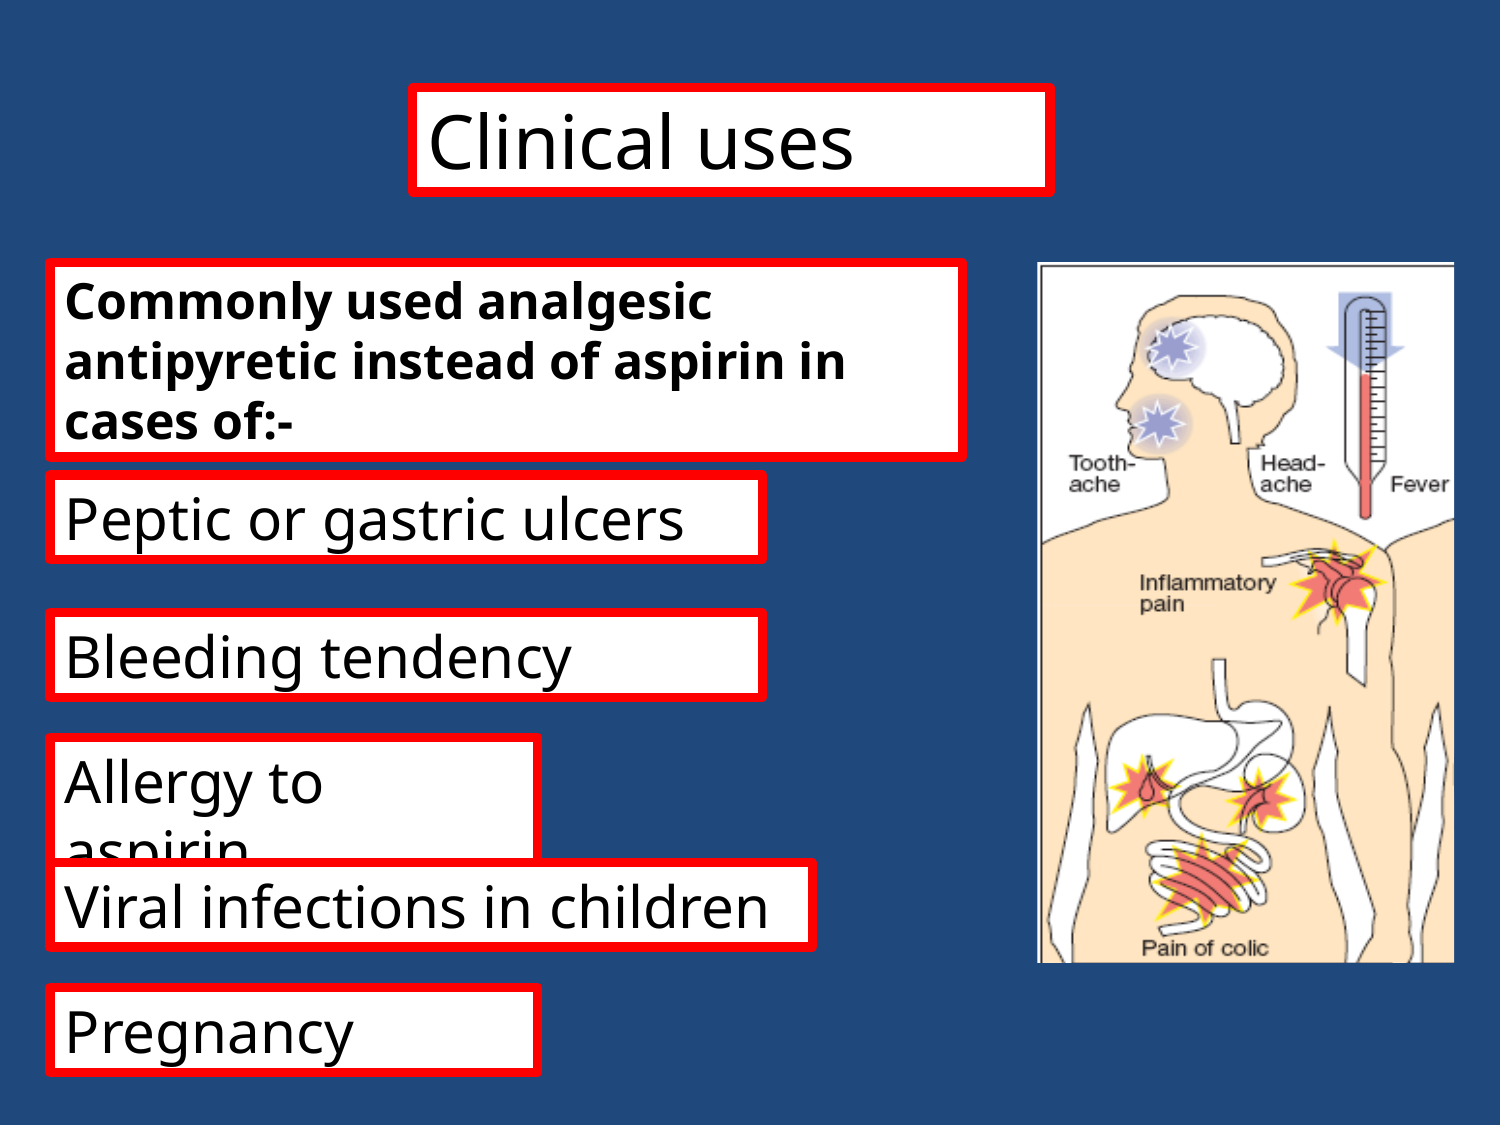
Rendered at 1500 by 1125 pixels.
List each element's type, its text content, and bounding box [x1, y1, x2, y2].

picture [1037, 262, 1455, 963]
text_box Pregnancy [50, 987, 538, 1073]
text_box Peptic or gastric ulcers [50, 474, 763, 560]
text_box Commonly used analgesic antipyretic instead of aspirin in cases of:- [49, 262, 963, 458]
text_box Viral infections in children [49, 862, 813, 948]
text_box Bleeding tendency [50, 612, 763, 698]
text_box Allergy to aspirin [50, 737, 538, 862]
text_box Clinical uses [412, 87, 1050, 193]
